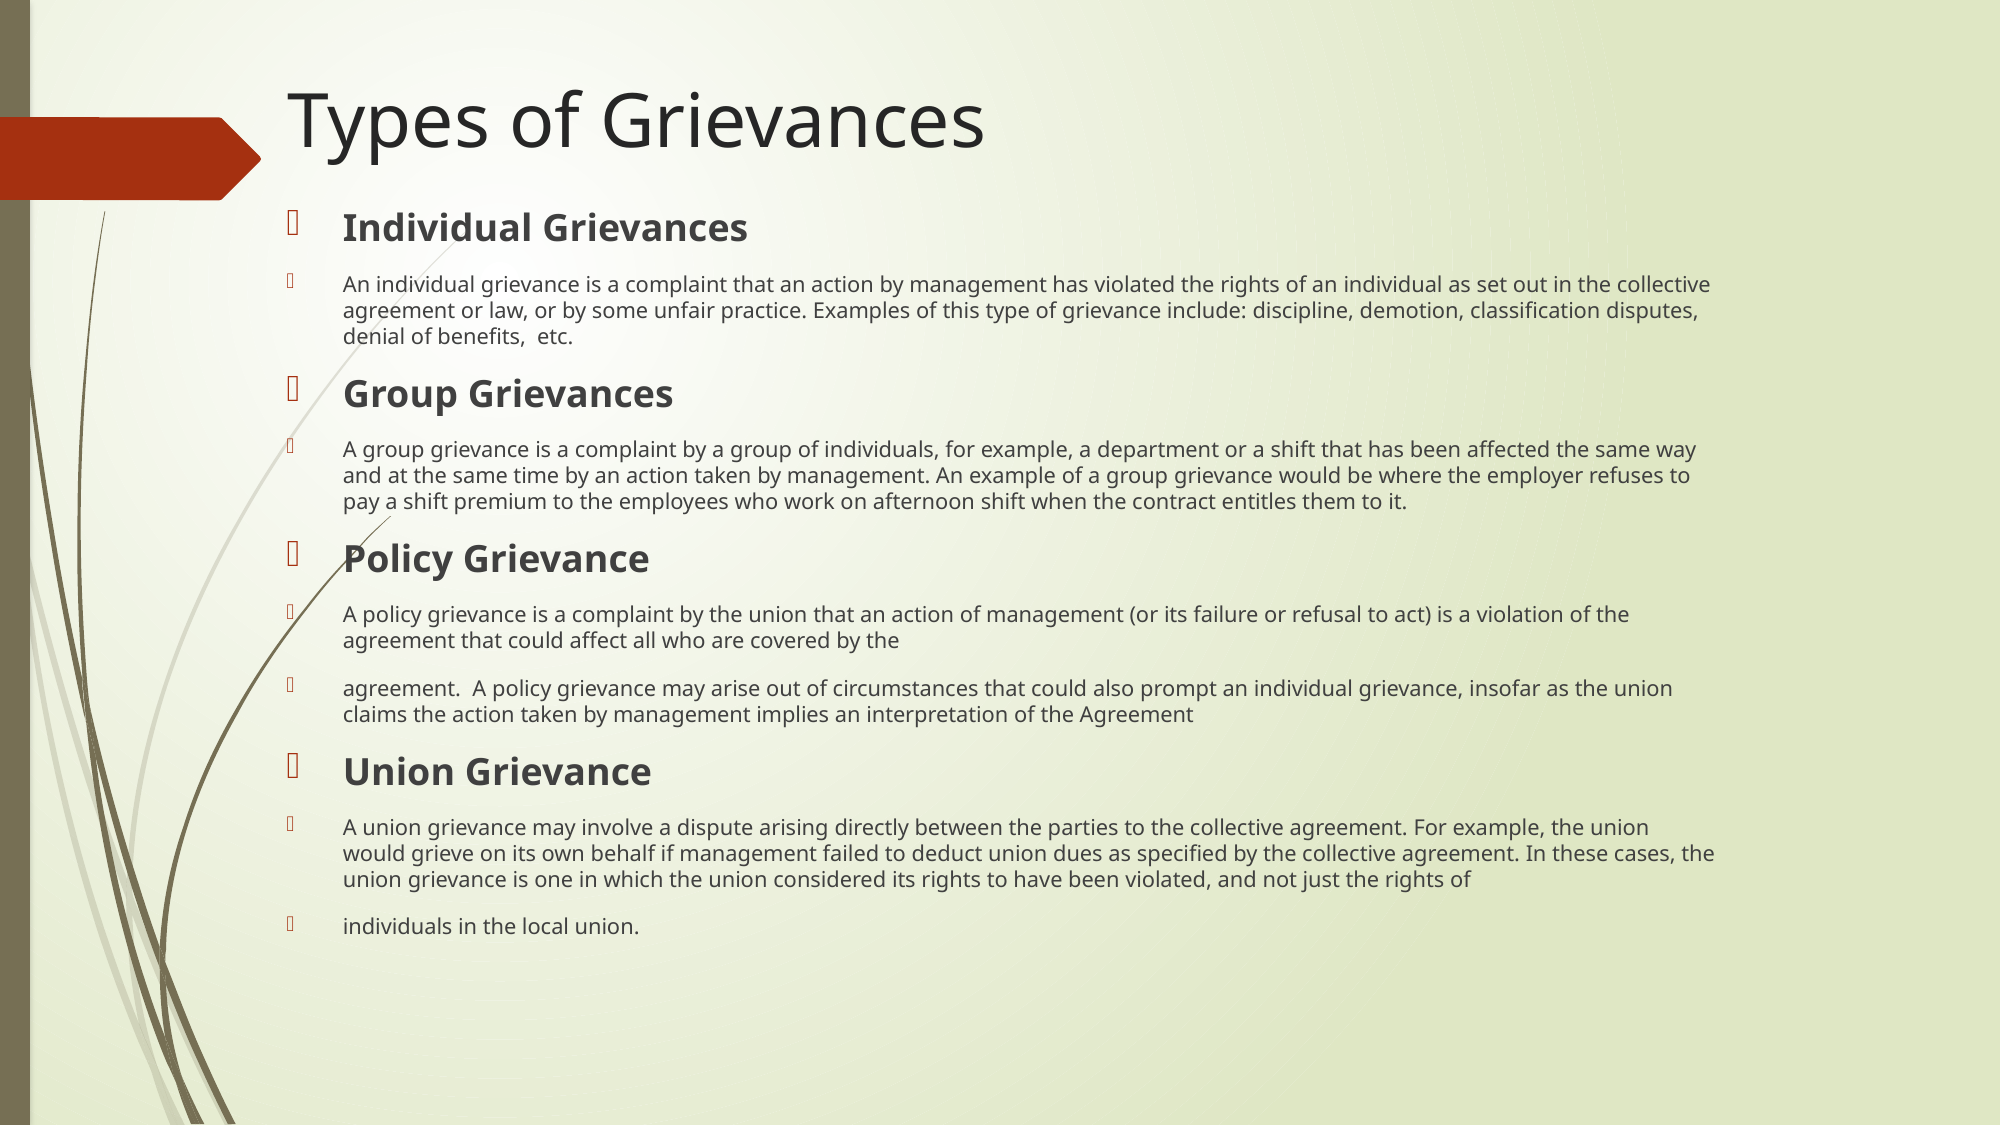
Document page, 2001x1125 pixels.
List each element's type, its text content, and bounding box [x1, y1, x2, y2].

list Individual Grievances An individual grievance is a complaint that an action by management has violated the rights of an individual as set out in the collective agreement or law, or by some unfair practice. Examples of this type of grievance include: discipline, demotion, classification disputes, denial of benefits, etc. Group Grievances A group grievance is a complaint by a group of individuals, for example, a department or a shift that has been affected the same way and at the same time by an action taken by management. An example of a group grievance would be where the employer refuses to pay a shift premium to the employees who work on afternoon shift when the contract entitles them to it. Policy Grievance A policy grievance is a complaint by the union that an action of management (or its failure or refusal to act) is a violation of the agreement that could affect all who are covered by the agreement. A policy grievance may arise out of circumstances that could also prompt an individual grievance, insofar as the union claims the action taken by management implies an interpretation of the Agreement Union Grievance A union grievance may involve a dispute arising directly between the parties to the collective agreement. For example, the union would grieve on its own behalf if management failed to deduct union dues as specified by the collective agreement. In these cases, the union grievance is one in which the union considered its rights to have been violated, and not just the rights of individuals in the local union. [271, 196, 1735, 817]
title Types of Grievances [272, 64, 1735, 196]
